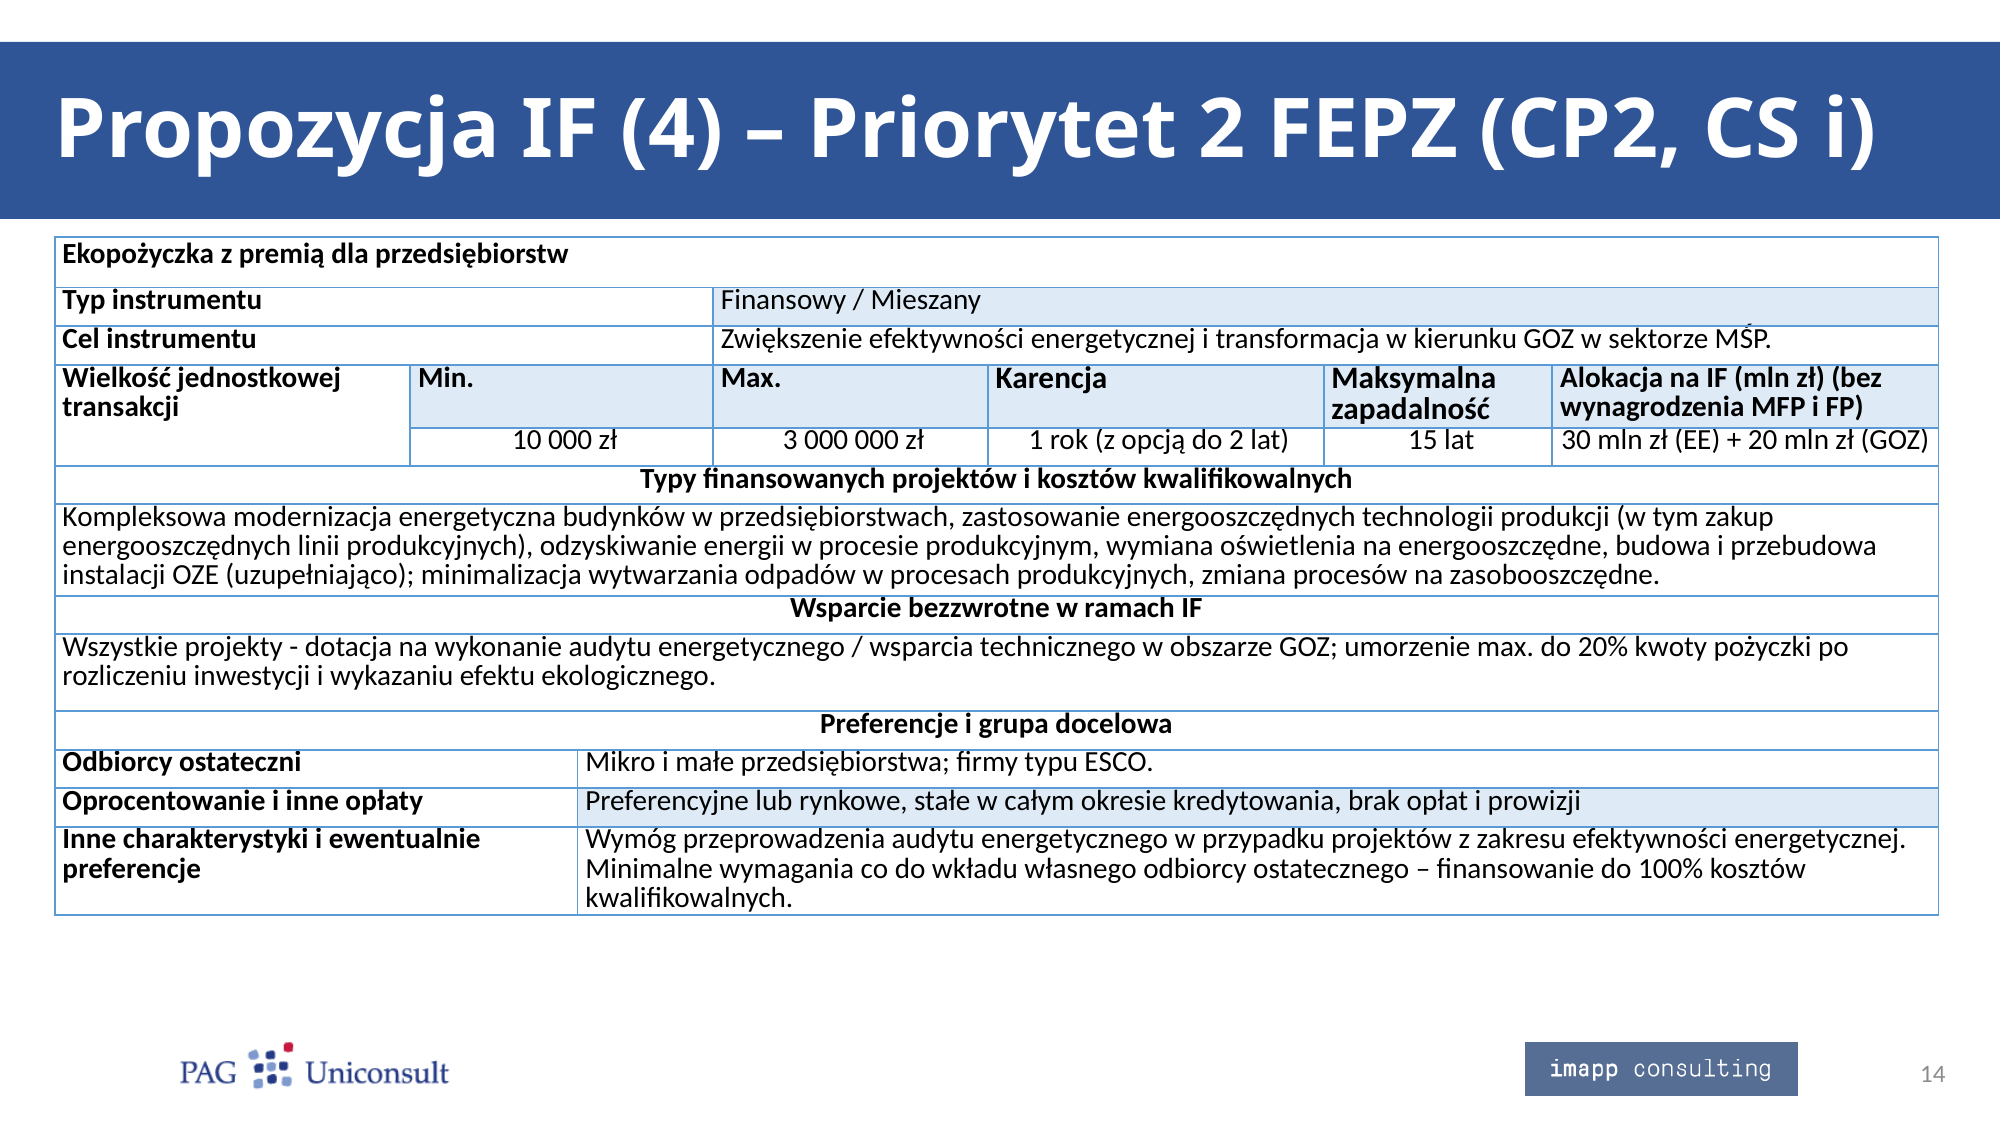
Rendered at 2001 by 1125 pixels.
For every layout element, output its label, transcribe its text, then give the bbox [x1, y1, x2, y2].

table_cell Alokacja na IF (mln zł) (bez wynagrodzenia MFP i FP) [1553, 366, 1938, 427]
title Propozycja IF (4) – Priorytet 2 FEPZ (CP2, CS i) [0, 41, 2000, 219]
table_cell Kompleksowa modernizacja energetyczna budynków w przedsiębiorstwach, zastosowanie energooszczędnych technologii produkcji (w tym zakup energooszczędnych linii produkcyjnych), odzyskiwanie energii w procesie produkcyjnym, wymiana oświetlenia na energooszczędne, budowa i przebudowa instalacji OZE (uzupełniająco); minimalizacja wytwarzania odpadów w procesach produkcyjnych, zmiana procesów na zasobooszczędne. [56, 505, 1938, 595]
table_cell Mikro i małe przedsiębiorstwa; firmy typu ESCO. [578, 751, 1938, 787]
table_cell 3 000 000 zł [714, 429, 987, 465]
table_cell 1 rok (z opcją do 2 lat) [989, 429, 1323, 465]
table_header Ekopożyczka z premią dla przedsiębiorstw [56, 238, 1938, 287]
table_cell 30 mln zł (EE) + 20 mln zł (GOZ) [1553, 429, 1938, 465]
table_cell Preferencyjne lub rynkowe, stałe w całym okresie kredytowania, brak opłat i prowizji [578, 789, 1938, 826]
slide_number 14 [1862, 1042, 1961, 1103]
table_cell Wszystkie projekty - dotacja na wykonanie audytu energetycznego / wsparcia technicznego w obszarze GOZ; umorzenie max. do 20% kwoty pożyczki po rozliczeniu inwestycji i wykazaniu efektu ekologicznego. [56, 635, 1938, 710]
table_cell 10 000 zł [411, 429, 712, 465]
table_cell Inne charakterystyki i ewentualnie preferencje [56, 828, 577, 914]
table_cell 15 lat [1325, 429, 1551, 465]
table_cell Finansowy / Mieszany [714, 288, 1938, 325]
table_cell Min. [411, 366, 712, 427]
table_cell Cel instrumentu [56, 327, 712, 364]
table_cell Zwiększenie efektywności energetycznej i transformacja w kierunku GOZ w sektorze MŚP. [714, 327, 1938, 364]
table_cell Odbiorcy ostateczni [56, 751, 577, 787]
table_cell Oprocentowanie i inne opłaty [56, 789, 577, 826]
picture [165, 1040, 475, 1113]
table_cell Maksymalna zapadalność [1325, 366, 1551, 427]
table_cell Wymóg przeprowadzenia audytu energetycznego w przypadku projektów z zakresu efektywności energetycznej. Minimalne wymagania co do wkładu własnego odbiorcy ostatecznego – finansowanie do 100% kosztów kwalifikowalnych. [578, 828, 1938, 914]
table_cell Karencja [989, 366, 1323, 427]
table_cell Wielkość jednostkowej transakcji [56, 366, 409, 465]
table_cell Preferencje i grupa docelowa [56, 712, 1938, 749]
table_cell Typy finansowanych projektów i kosztów kwalifikowalnych [56, 467, 1938, 503]
table_cell Wsparcie bezzwrotne w ramach IF [56, 597, 1938, 633]
table_cell Max. [714, 366, 987, 427]
table_cell Typ instrumentu [56, 288, 712, 325]
